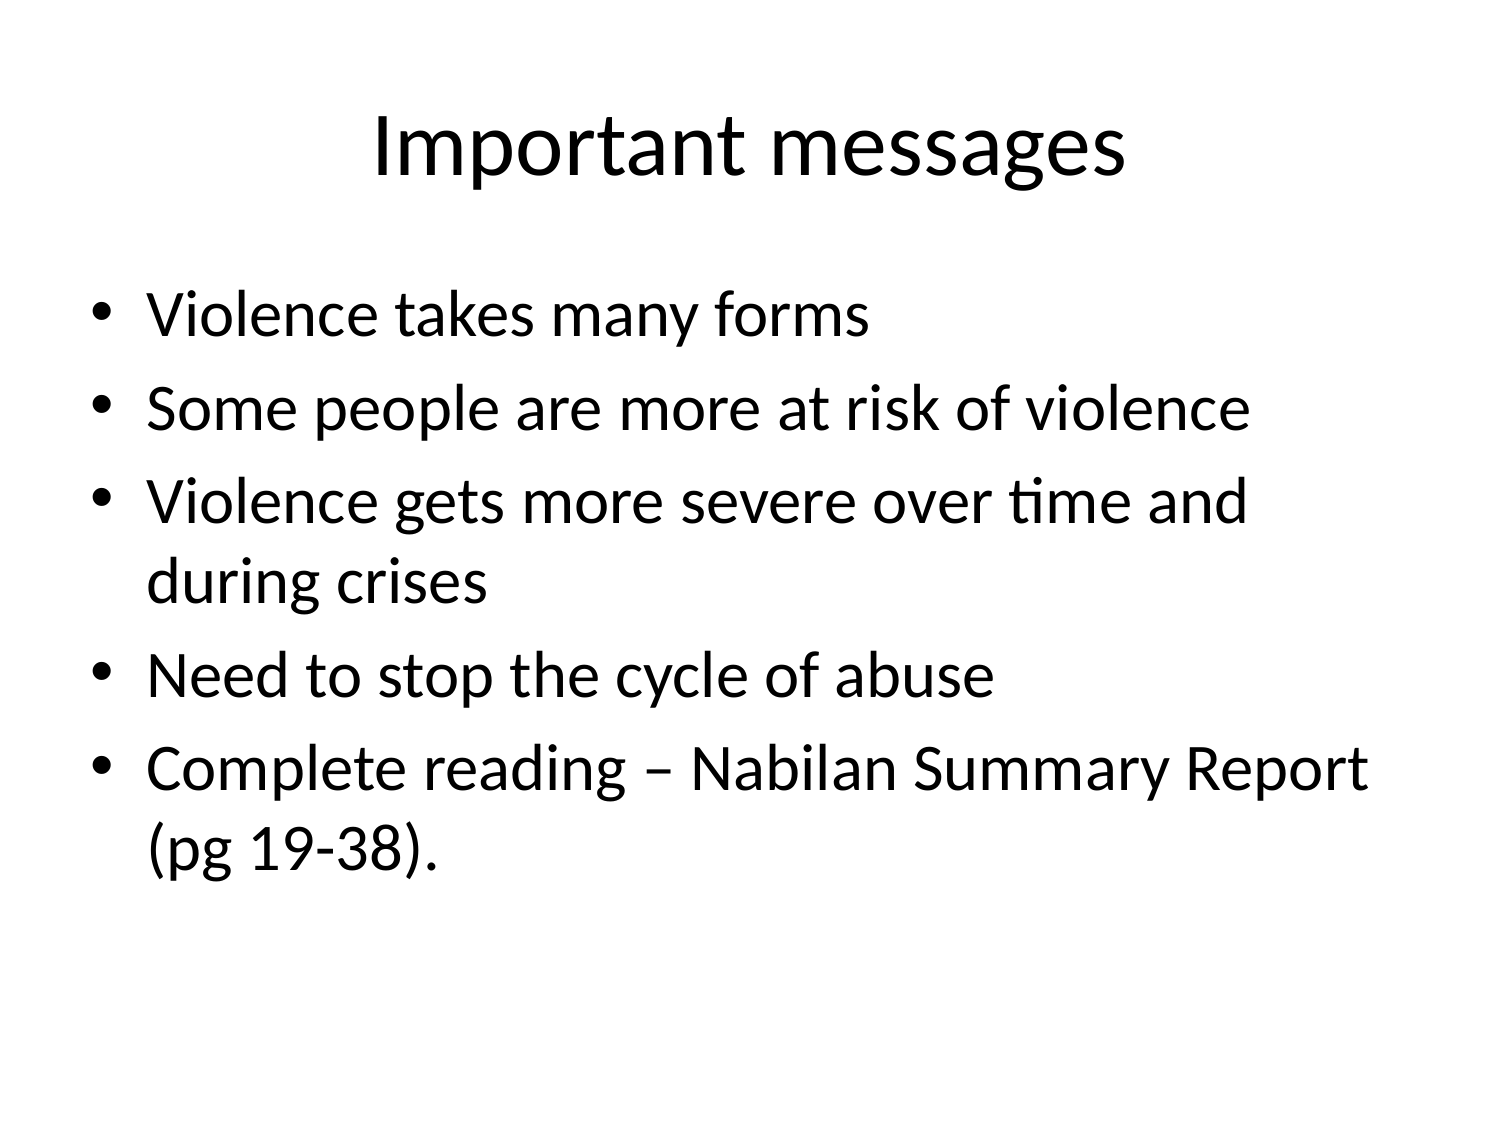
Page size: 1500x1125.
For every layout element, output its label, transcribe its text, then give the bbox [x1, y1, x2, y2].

list Violence takes many forms Some people are more at risk of violence Violence gets more severe over time and during crises Need to stop the cycle of abuse Complete reading – Nabilan Summary Report (pg 19-38). [75, 262, 1425, 1005]
title Important messages [75, 45, 1425, 233]
